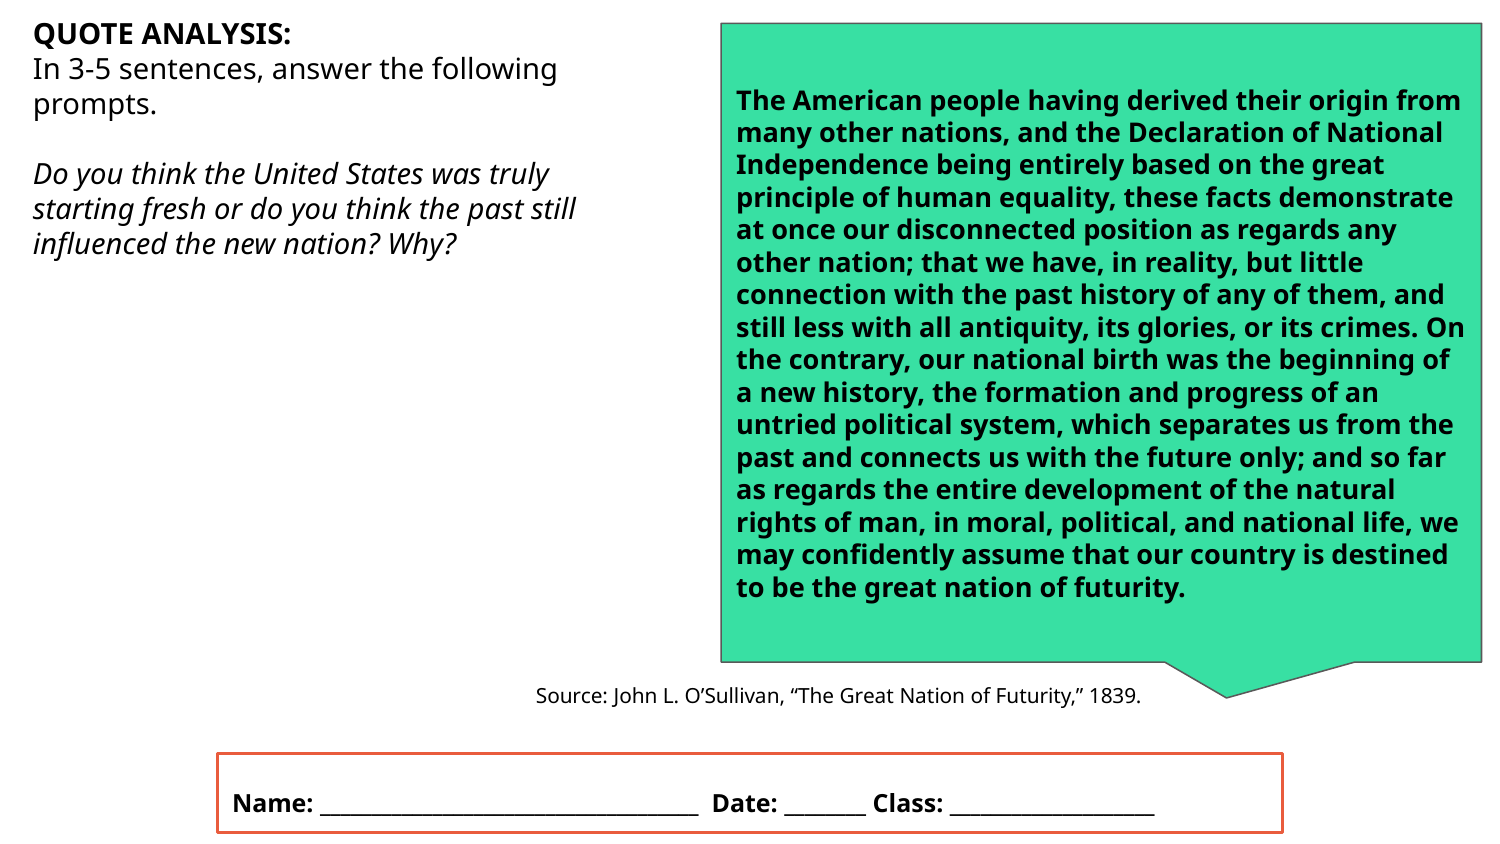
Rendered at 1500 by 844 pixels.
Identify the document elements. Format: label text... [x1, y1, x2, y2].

text_box Name: _____________________________________ Date: ________ Class: ____________________ [217, 753, 1283, 833]
text_box Source: John L. O’Sullivan, “The Great Nation of Futurity,” 1839. [520, 670, 1196, 721]
text_box The American people having derived their origin from many other nations, and the Declaration of National Independence being entirely based on the great principle of human equality, these facts demonstrate at once our disconnected position as regards any other nation; that we have, in reality, but little connection with the past history of any of them, and still less with all antiquity, its glories, or its crimes. On the contrary, our national birth was the beginning of a new history, the formation and progress of an untried political system, which separates us from the past and connects us with the future only; and so far as regards the entire development of the natural rights of man, in moral, political, and national life, we may confidently assume that our country is destined to be the great nation of futurity. [721, 23, 1482, 698]
text_box QUOTE ANALYSIS: In 3-5 sentences, answer the following prompts. Do you think the United States was truly starting fresh or do you think the past still influenced the new nation? Why? [21, 9, 654, 573]
